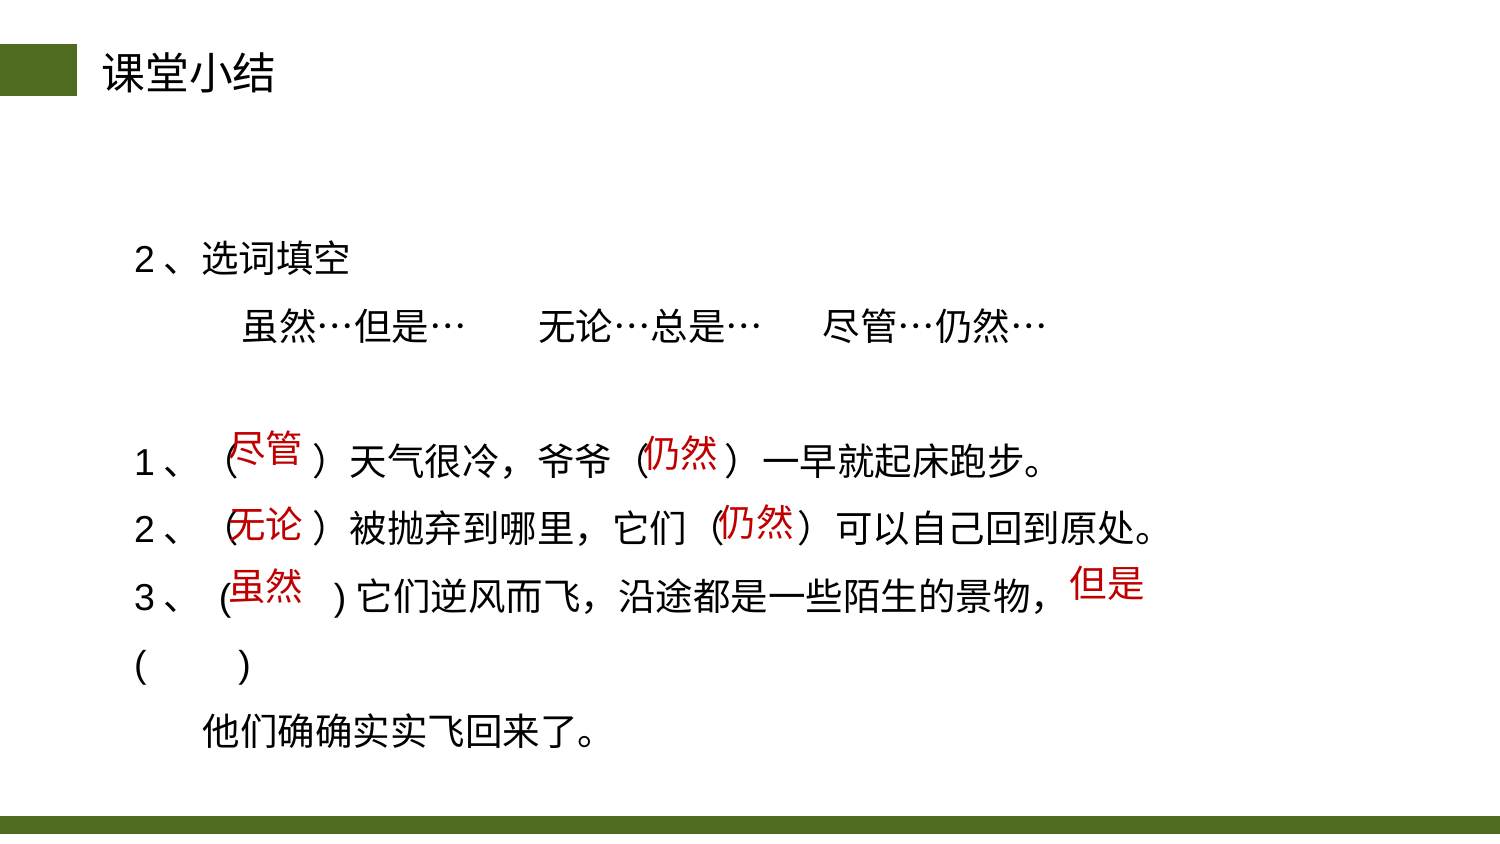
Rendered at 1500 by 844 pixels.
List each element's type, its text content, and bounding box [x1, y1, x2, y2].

text_box 尽管 [216, 419, 315, 476]
text_box 课堂小结 [90, 40, 368, 104]
text_box 2、选词填空 虽然…但是… 无论…总是… 尽管…仍然… 1、（ ）天气很冷，爷爷（ ）一早就起床跑步。 2、（ ）被抛弃到哪里，它们（ ）可以自己回到原处。 3、 ( )它们逆风而飞，沿途都是一些陌生的景物，( ) 他们确确实实飞回来了。 [122, 207, 1193, 759]
text_box 仍然 [707, 493, 806, 550]
text_box 无论 [216, 494, 315, 552]
text_box 虽然 [216, 557, 315, 614]
text_box 仍然 [632, 424, 730, 481]
text_box 但是 [1058, 554, 1157, 611]
